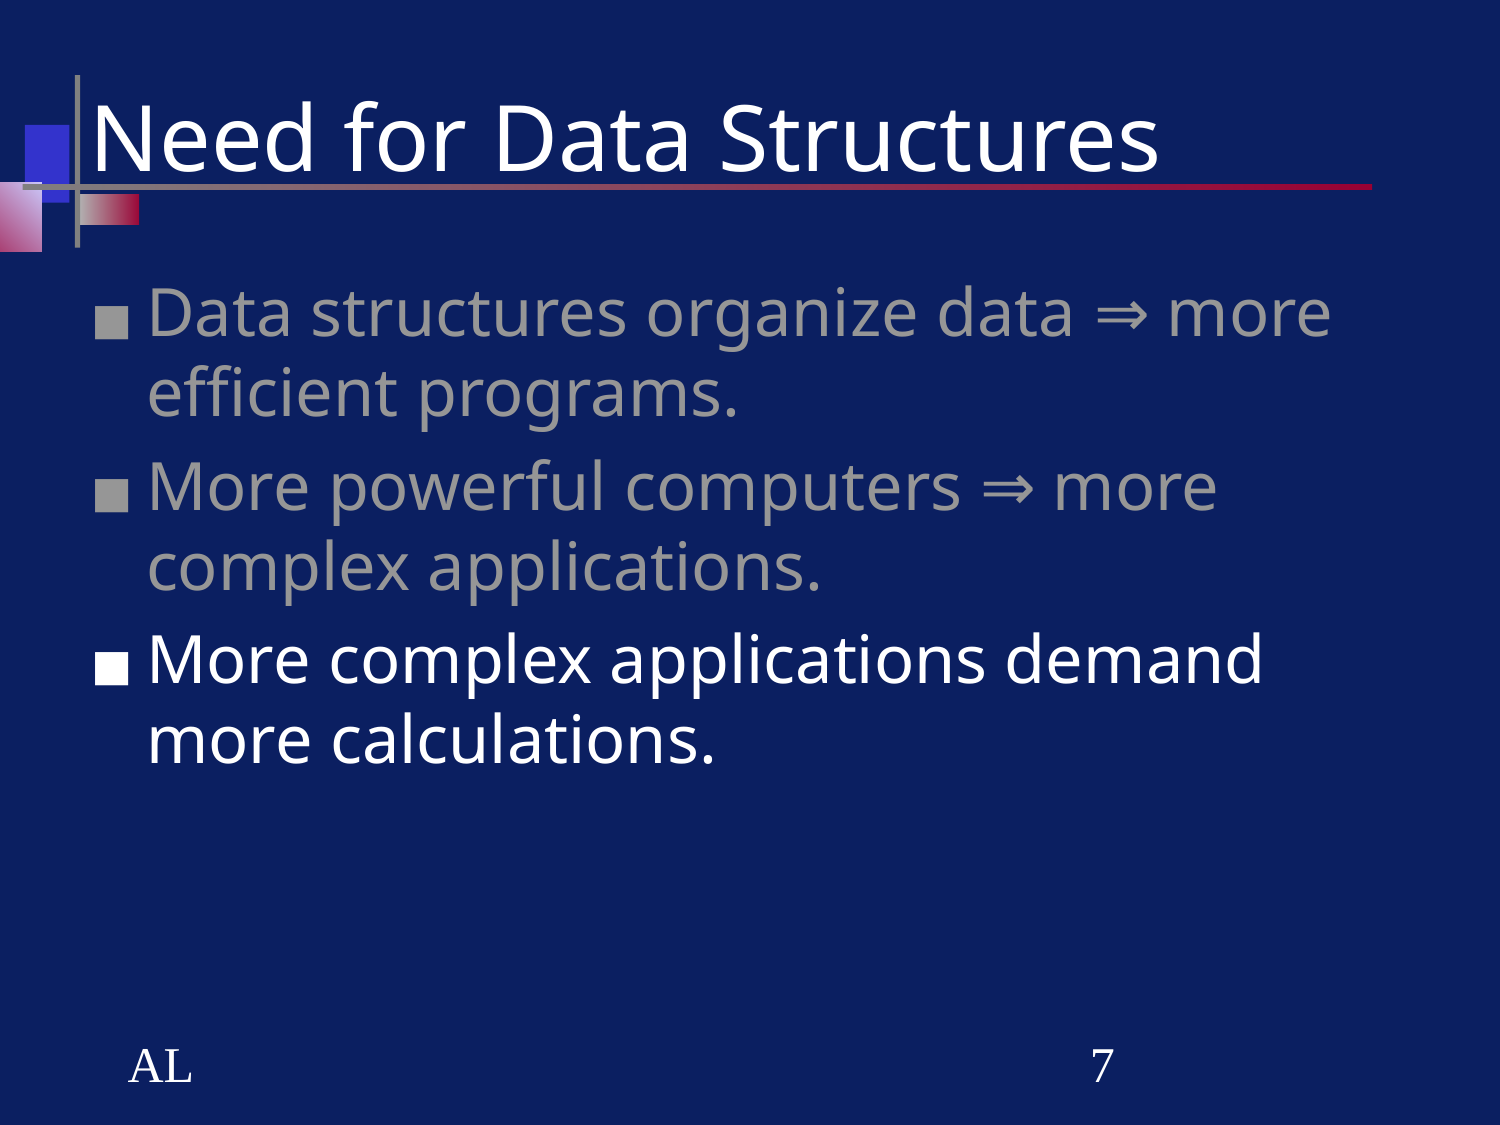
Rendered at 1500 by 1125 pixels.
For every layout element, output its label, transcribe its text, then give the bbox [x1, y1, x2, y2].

slide_number AL [112, 1025, 425, 1100]
slide_number ‹#› [1074, 1025, 1388, 1100]
title Need for Data Structures [74, 59, 1425, 210]
list Data structures organize data ⇒ more efficient programs. More powerful computers ⇒ more complex applications. More complex applications demand more calculations. [74, 262, 1425, 1013]
